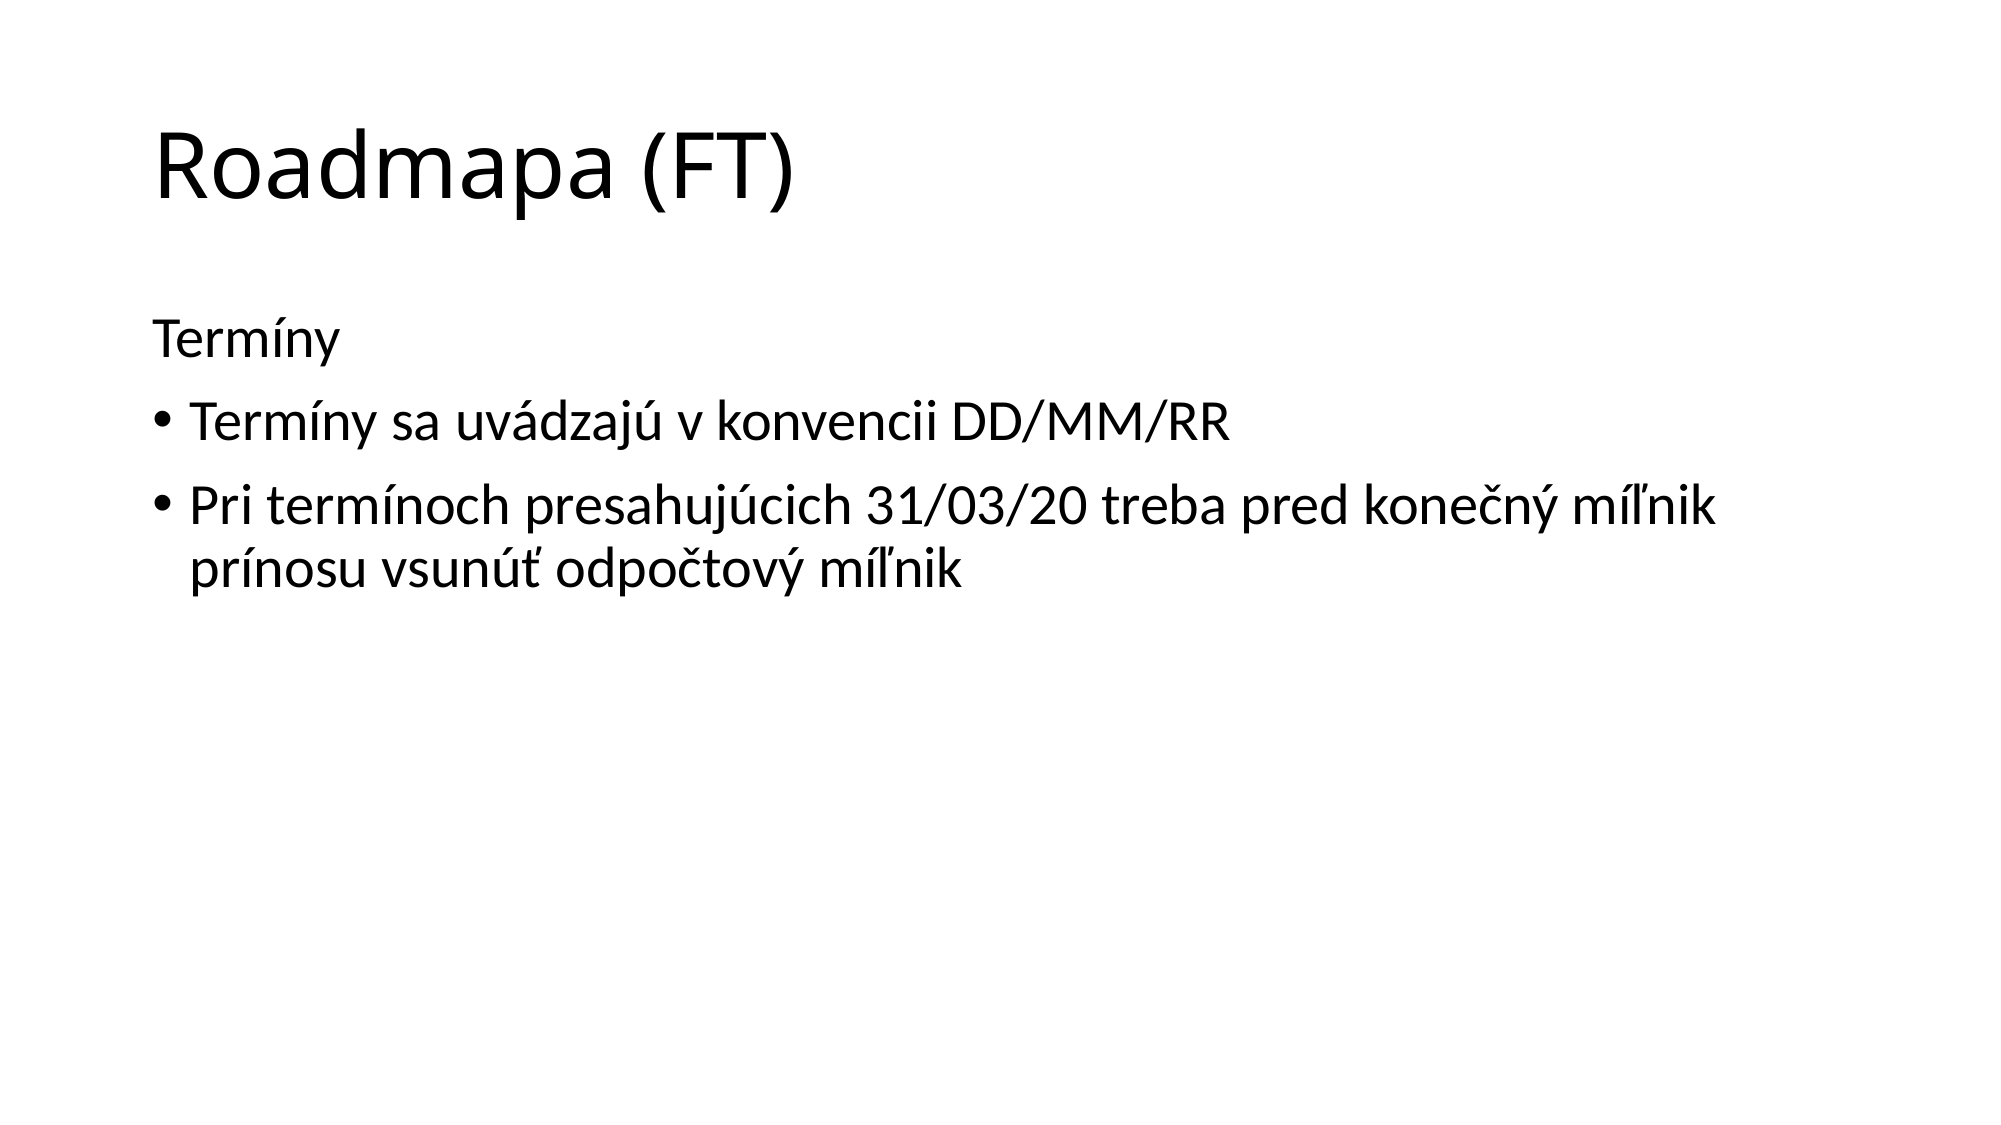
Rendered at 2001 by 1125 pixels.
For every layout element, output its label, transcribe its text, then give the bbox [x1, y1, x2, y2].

title Roadmapa (FT) [137, 59, 1863, 278]
list Termíny Termíny sa uvádzajú v konvencii DD/MM/RR Pri termínoch presahujúcich 31/03/20 treba pred konečný míľnik prínosu vsunúť odpočtový míľnik [137, 299, 1863, 1014]
